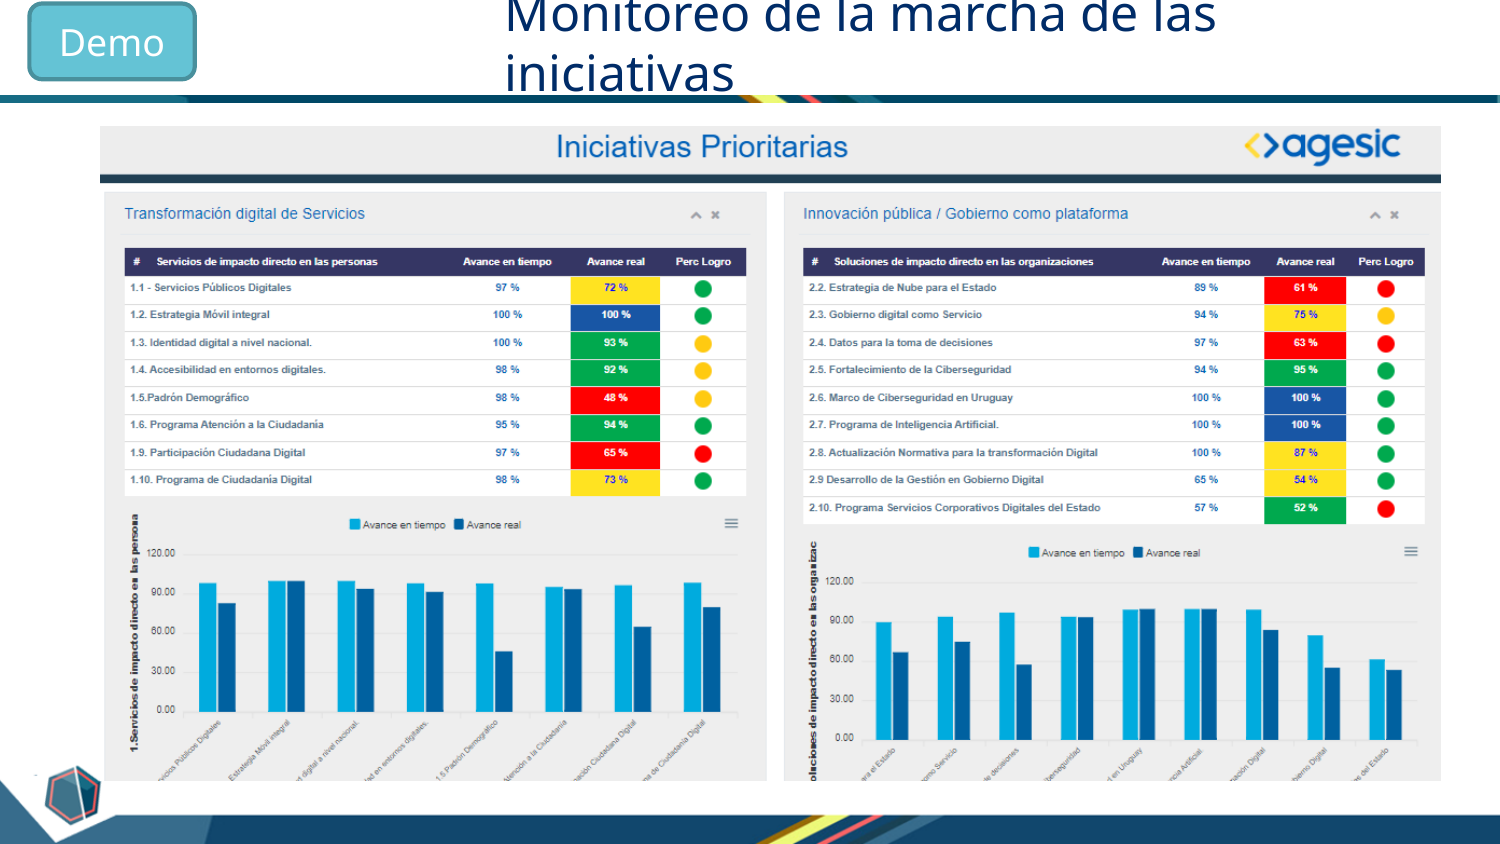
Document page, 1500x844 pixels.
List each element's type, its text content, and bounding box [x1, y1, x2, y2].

text_box Monitoreo de la marcha de las iniciativas [490, 3, 1471, 80]
text_box Demo [27, 1, 197, 82]
picture [0, 0, 1500, 844]
